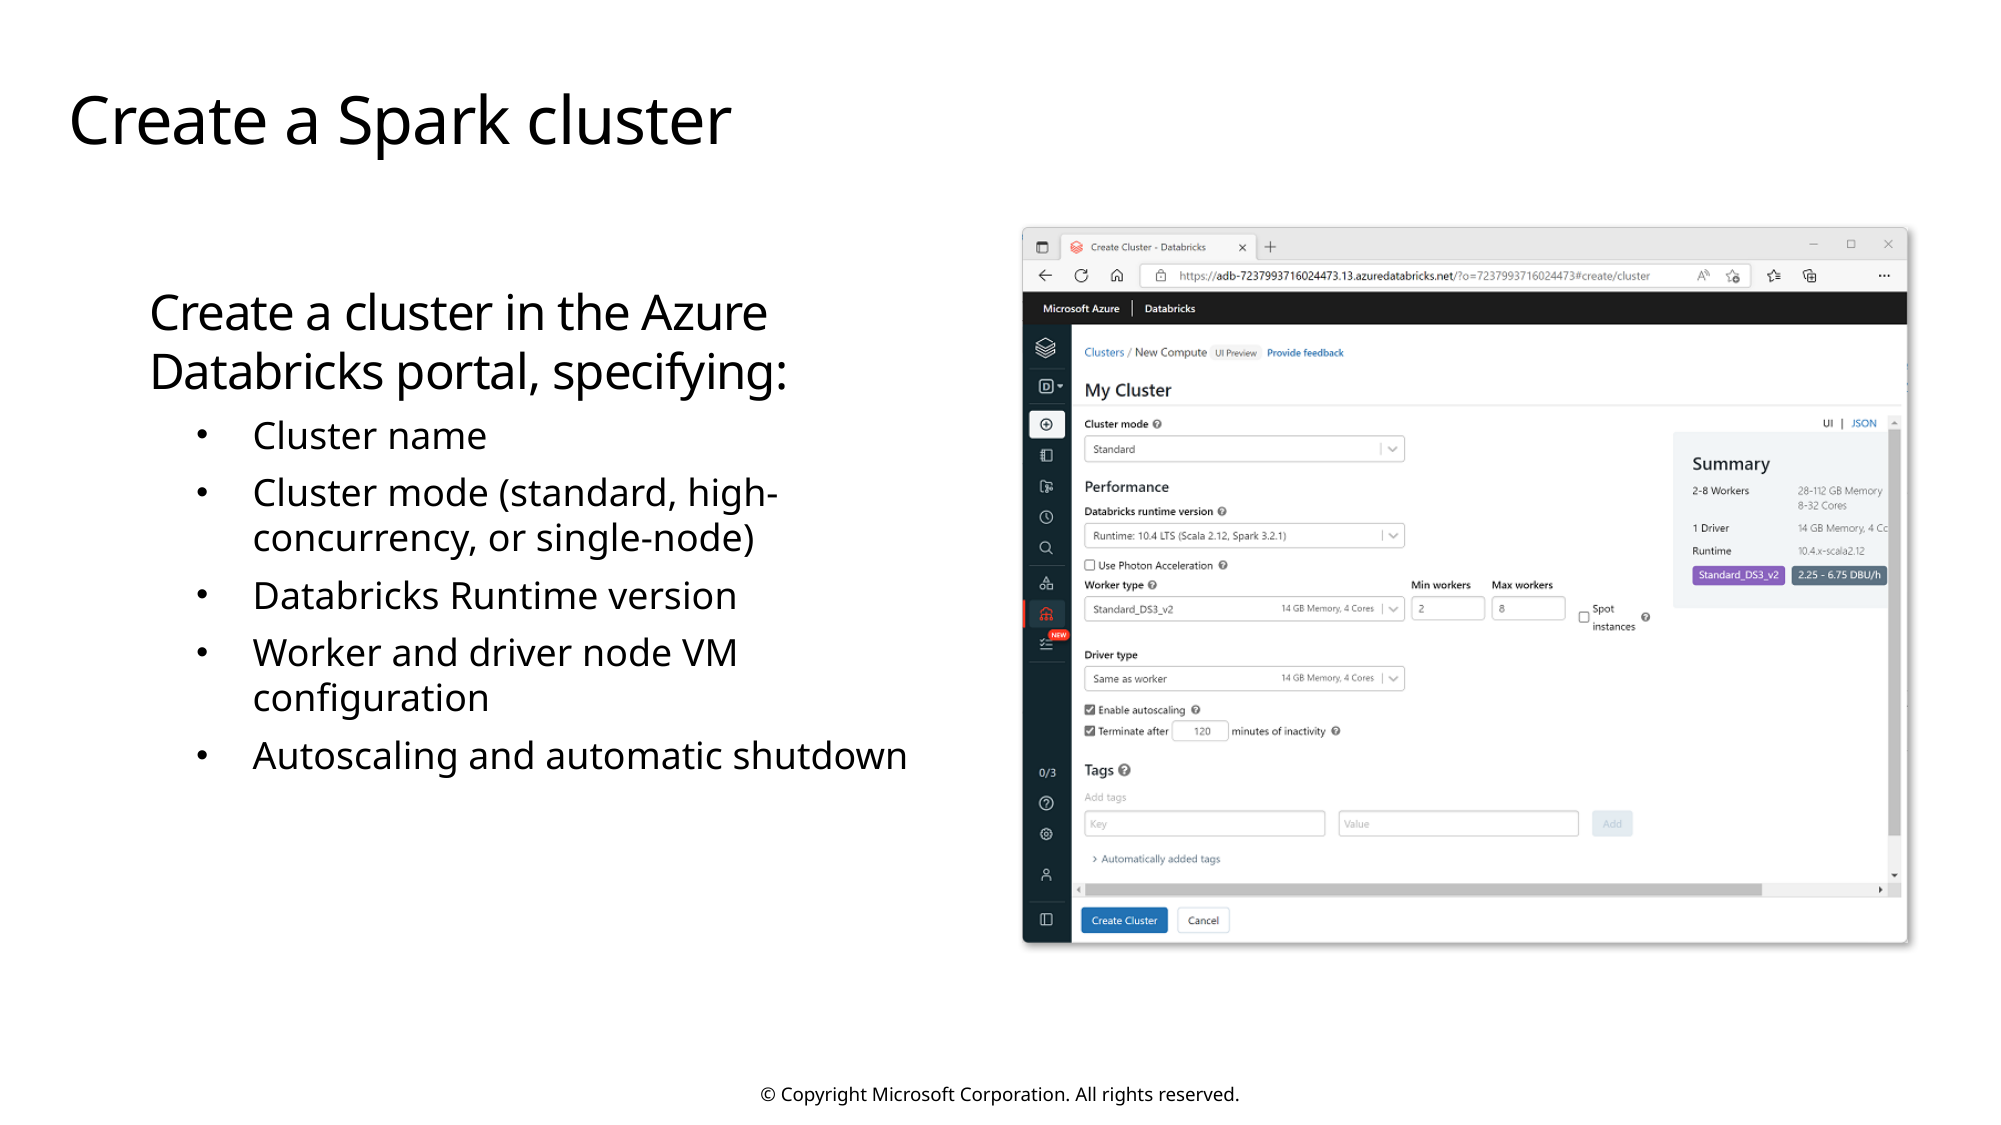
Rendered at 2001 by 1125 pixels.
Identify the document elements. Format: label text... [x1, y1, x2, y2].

text_box Create a cluster in the Azure Databricks portal, specifying: Cluster name Cluster mode (standard, high-concurrency, or single-node) Databricks Runtime version Worker and driver node VM configuration Autoscaling and automatic shutdown [134, 274, 999, 897]
title Create a Spark cluster [68, 72, 1930, 184]
picture [1021, 226, 1908, 943]
